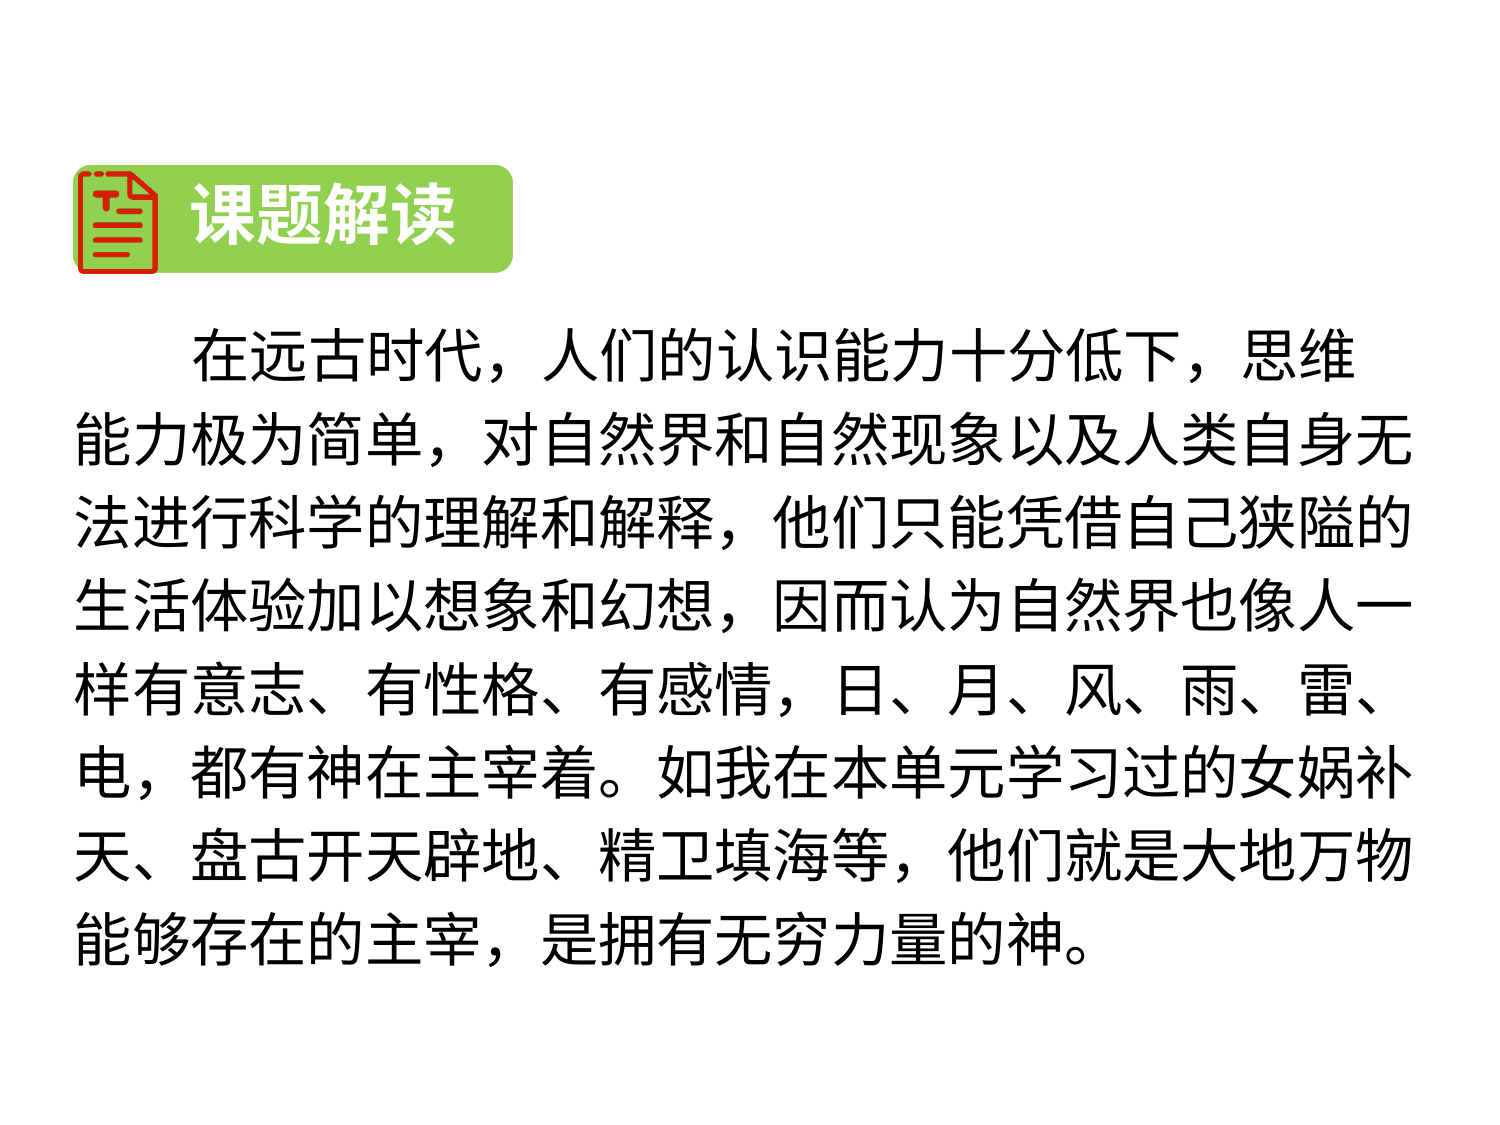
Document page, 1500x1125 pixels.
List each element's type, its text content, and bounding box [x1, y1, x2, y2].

list 在远古时代，人们的认识能力十分低下，思维能力极为简单，对自然界和自然现象以及人类自身无法进行科学的理解和解释，他们只能凭借自己狭隘的生活体验加以想象和幻想，因而认为自然界也像人一样有意志、有性格、有感情，日、月、风、雨、雷、电，都有神在主宰着。如我在本单元学习过的女娲补天、盘古开天辟地、精卫填海等，他们就是大地万物能够存在的主宰，是拥有无穷力量的神。 [58, 298, 1429, 1041]
picture [58, 165, 176, 282]
text_box [85, 164, 514, 274]
text_box 课题解读 [176, 165, 491, 260]
